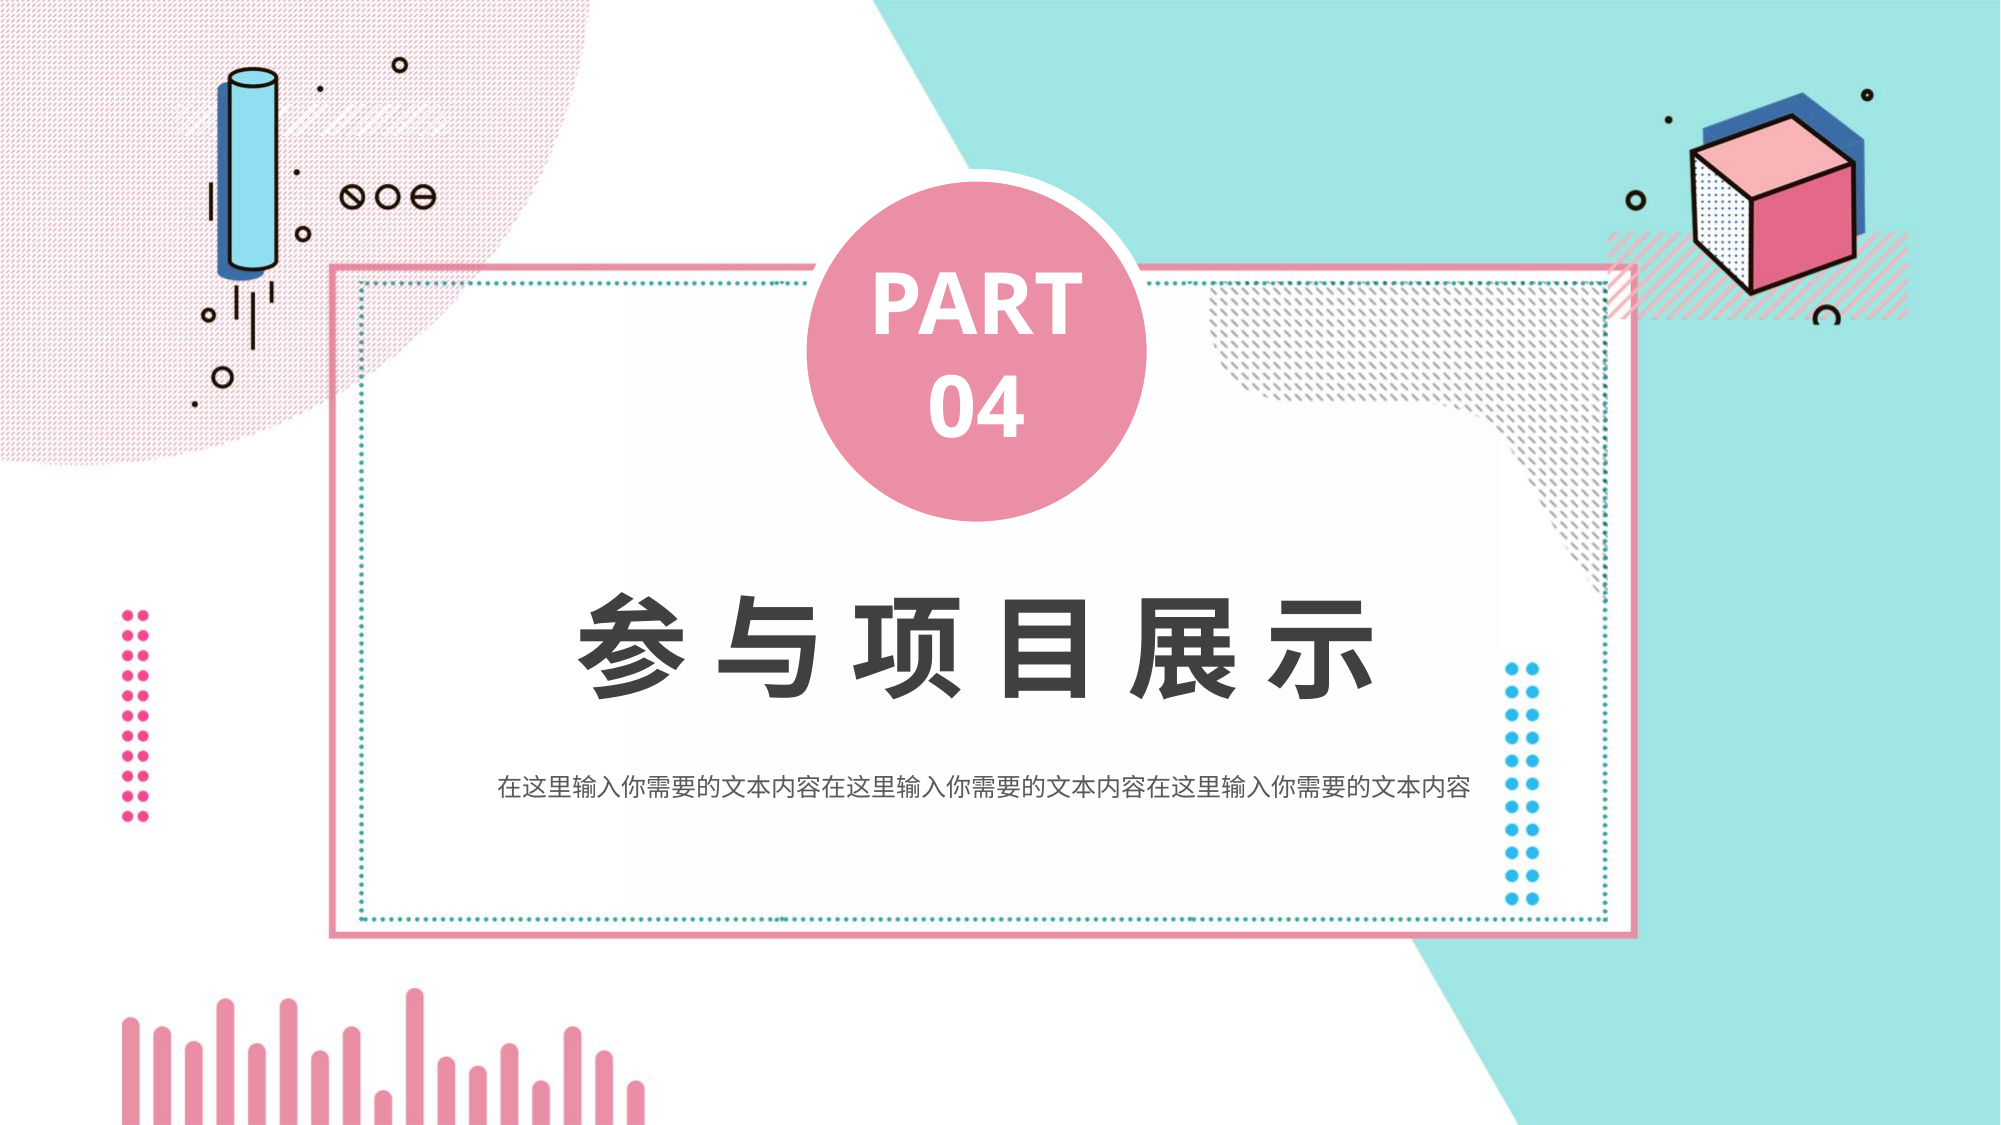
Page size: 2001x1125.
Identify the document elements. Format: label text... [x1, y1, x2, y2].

text_box 参 与 项 目 展 示 [560, 570, 1393, 720]
text_box 在这里输入你需要的文本内容在这里输入你需要的文本内容在这里输入你需要的文本内容 [472, 763, 1497, 839]
text_box PART 04 [799, 174, 1154, 529]
picture [0, 0, 2001, 1125]
